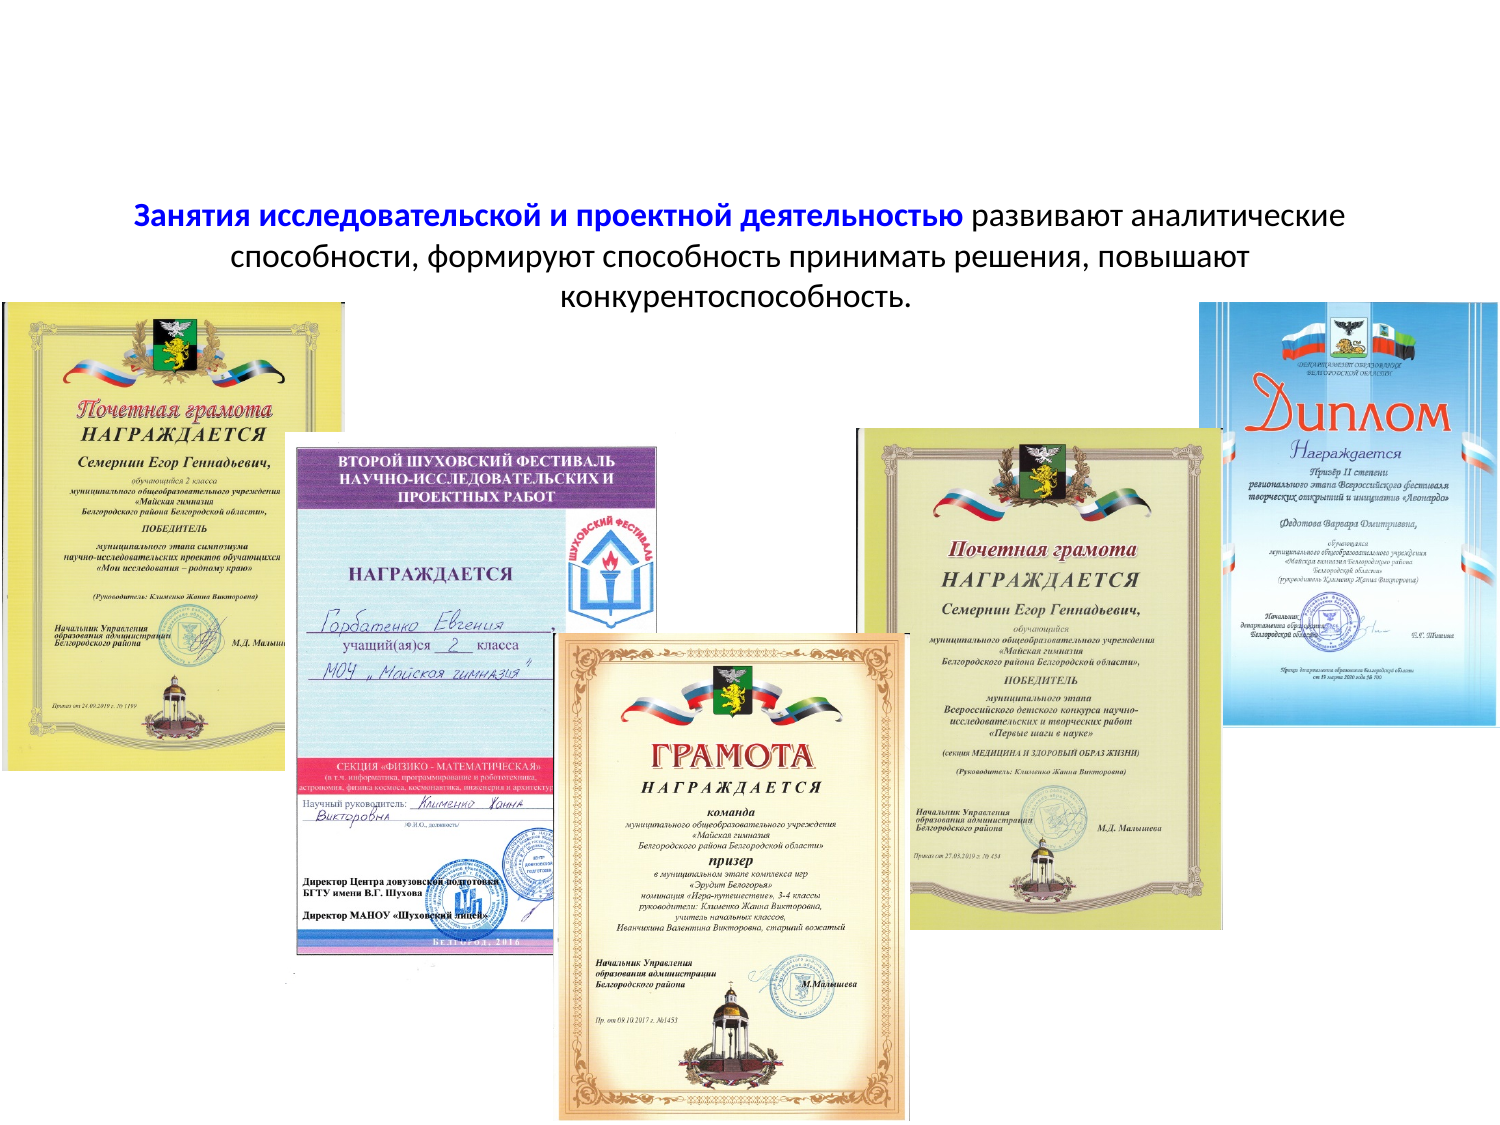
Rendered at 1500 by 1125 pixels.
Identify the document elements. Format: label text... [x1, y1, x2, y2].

picture [285, 302, 1500, 1122]
title Занятия исследовательской и проектной деятельностью развивают аналитические способности, формируют способность принимать решения, повышают конкурентоспособность. [64, 184, 1415, 372]
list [2, 302, 345, 772]
